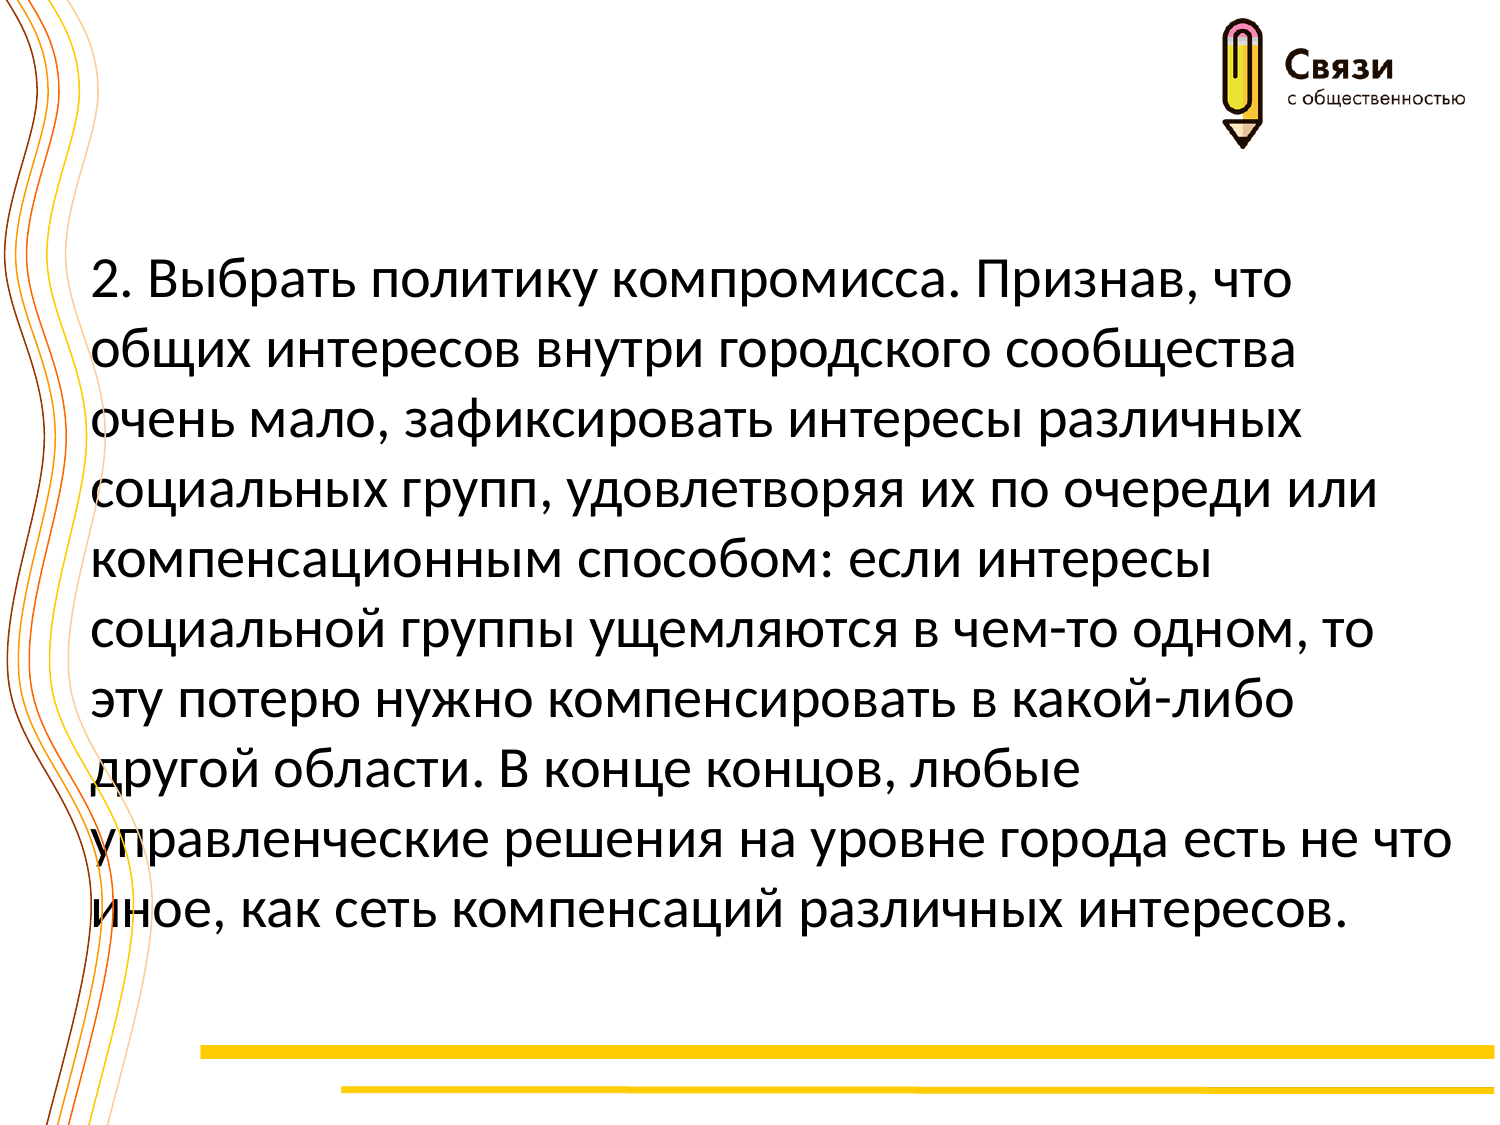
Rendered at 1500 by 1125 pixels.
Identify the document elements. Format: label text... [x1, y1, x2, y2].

picture [199, 1045, 1495, 1059]
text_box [4, 0, 207, 1125]
picture [339, 1086, 1495, 1095]
list 2. Выбрать политику компромисса. Признав, что общих интересов внутри городского сообщества очень мало, зафиксировать интересы различных социальных групп, удовлетворяя их по очереди или компенсационным способом: если интересы социальной группы ущемляются в чем-то одном, то эту потерю нужно компенсировать в какой-либо другой области. В конце концов, любые управленческие решения на уровне города есть не что иное, как сеть компенсаций различных интересов. [213, 231, 1472, 1005]
picture [1222, 18, 1472, 150]
